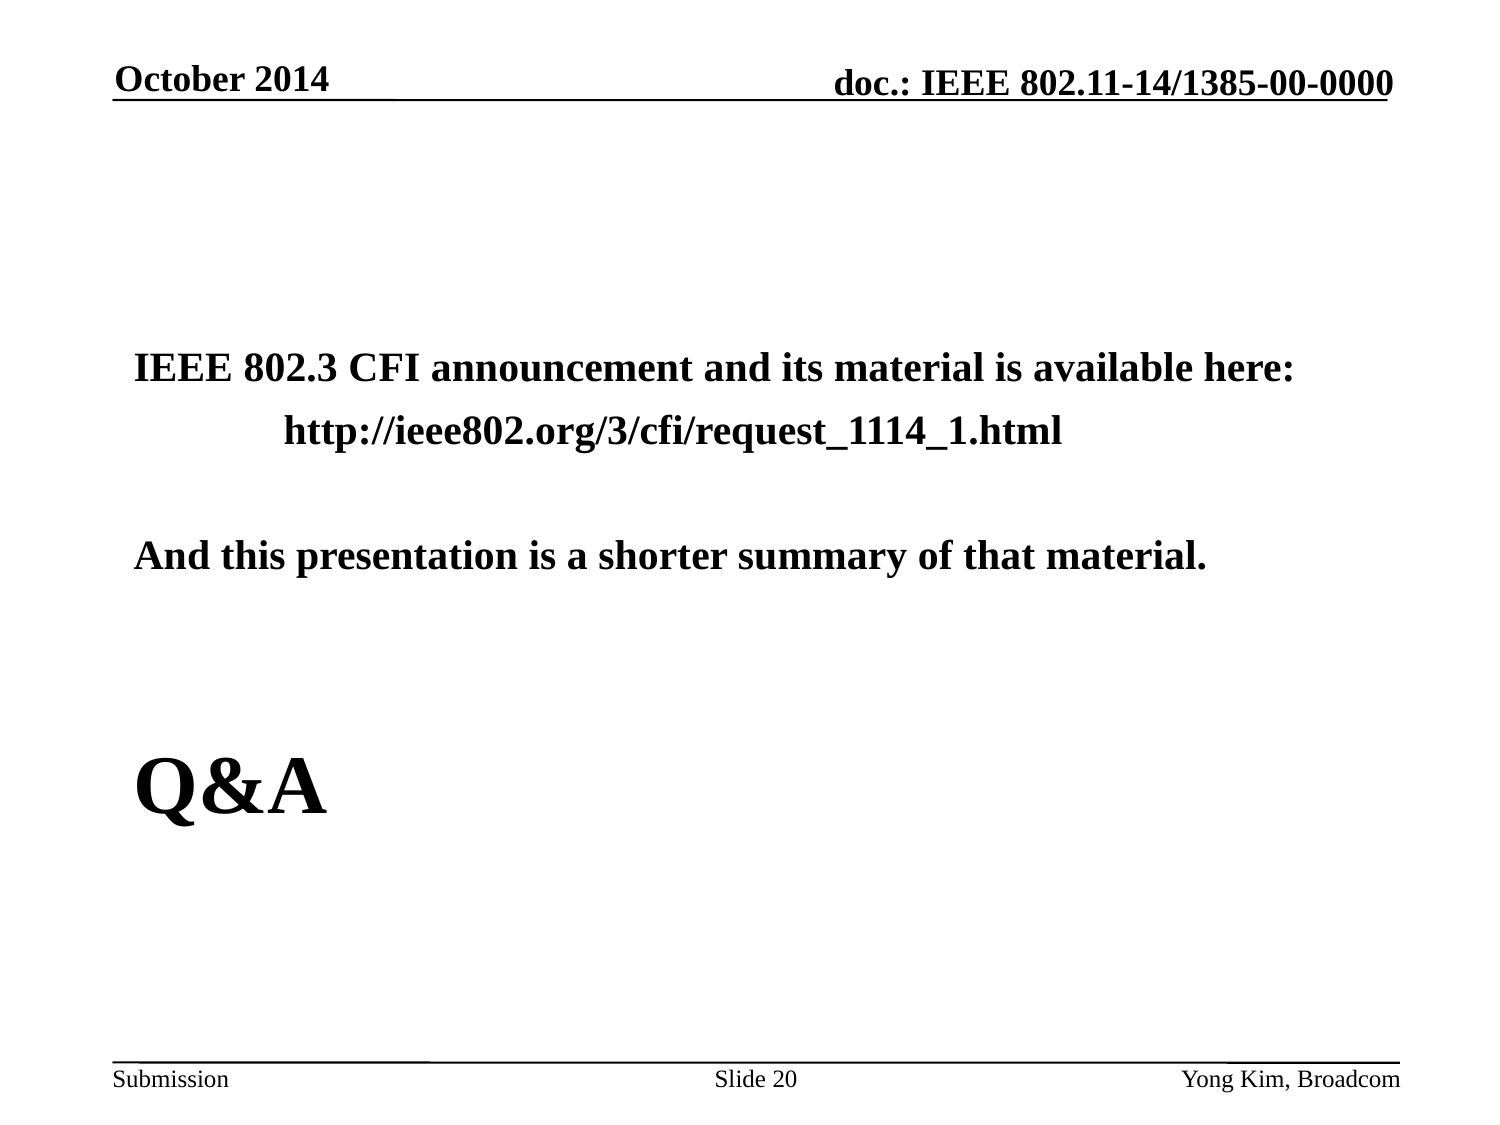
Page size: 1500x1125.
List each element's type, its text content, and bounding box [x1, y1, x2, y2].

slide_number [114, 54, 423, 100]
list IEEE 802.3 CFI announcement and its material is available here: http://ieee802.org/3/cfi/request_1114_1.html And this presentation is a shorter summary of that material. [118, 274, 1394, 649]
footer Yong Kim, Broadcom [878, 1061, 1402, 1093]
title Q&A [118, 722, 1394, 947]
slide_number Slide 20 [712, 1061, 800, 1123]
